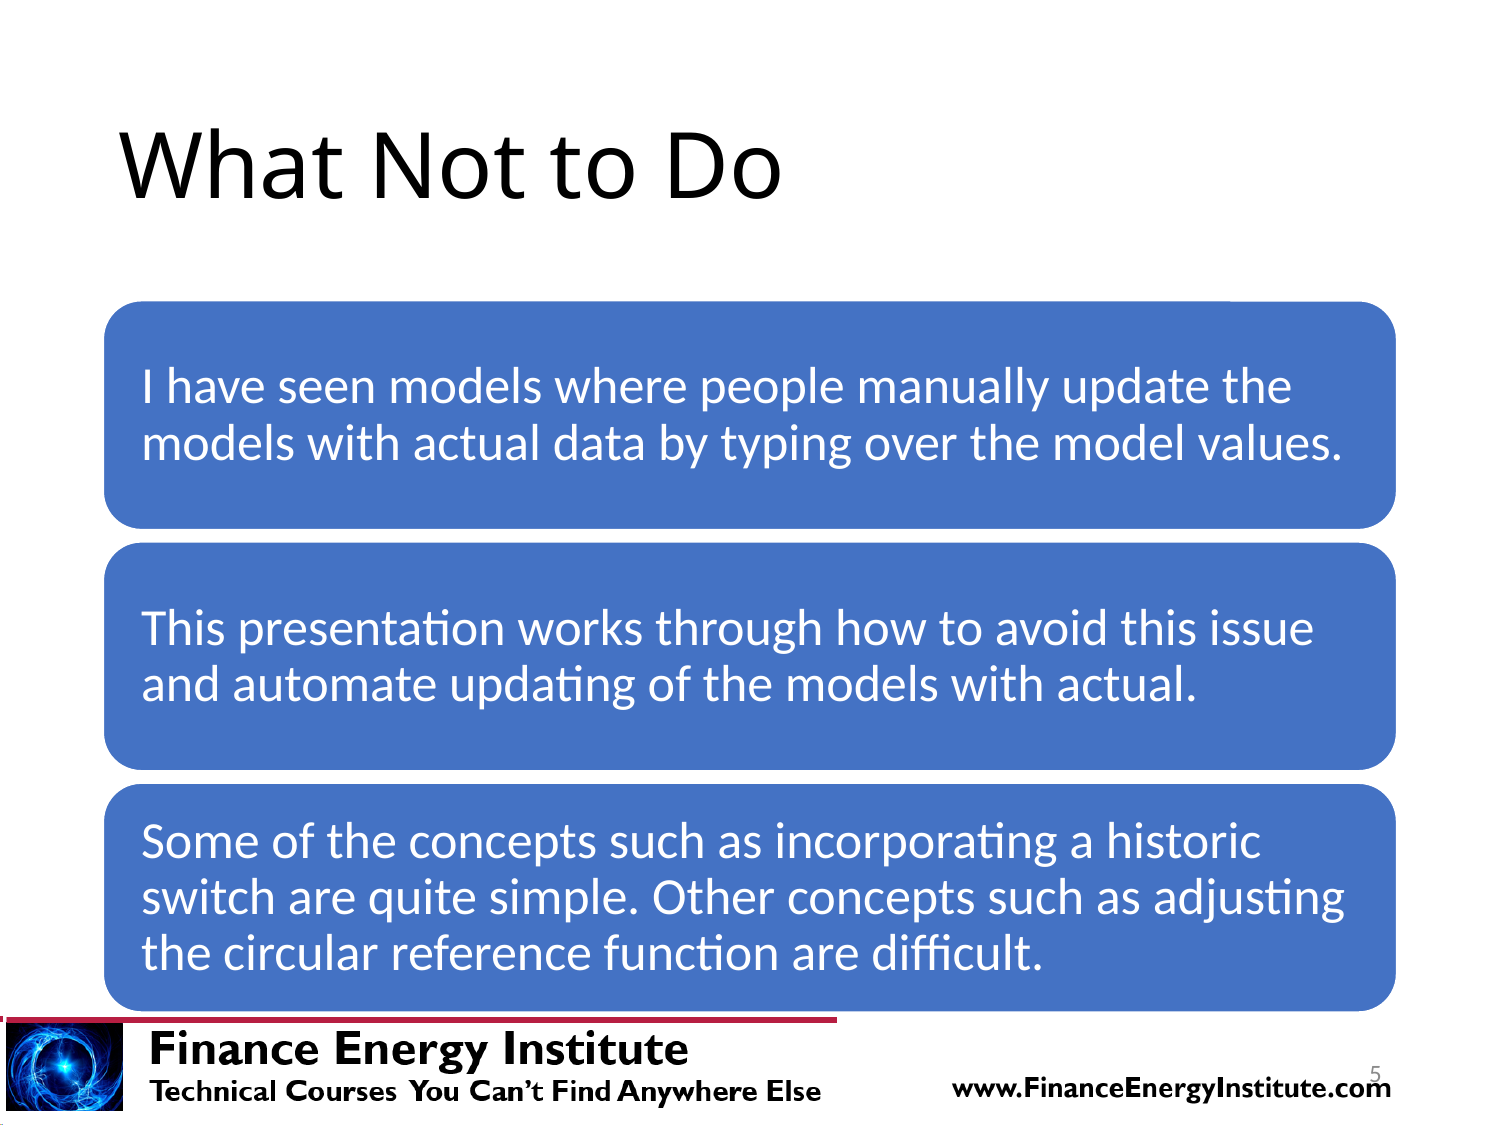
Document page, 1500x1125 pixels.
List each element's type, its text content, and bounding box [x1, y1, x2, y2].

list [103, 299, 1397, 1014]
picture [0, 1006, 837, 1125]
picture [947, 1071, 1400, 1108]
title What Not to Do [103, 59, 1397, 278]
slide_number 5 [1059, 1042, 1397, 1103]
